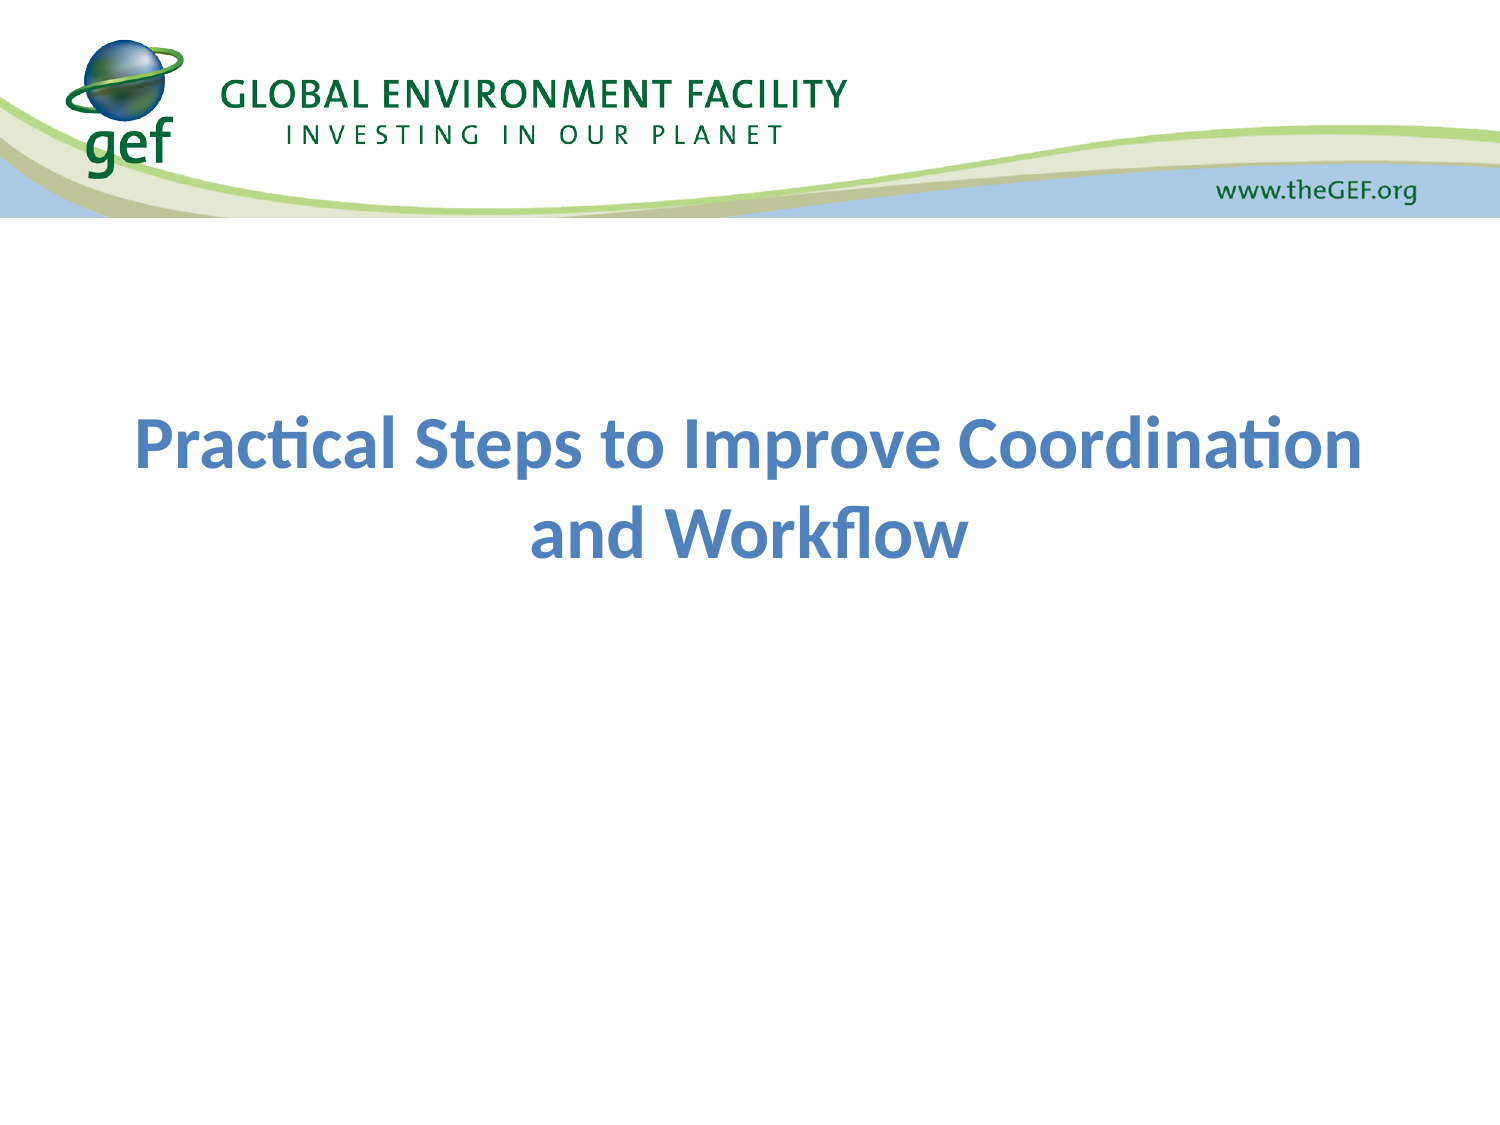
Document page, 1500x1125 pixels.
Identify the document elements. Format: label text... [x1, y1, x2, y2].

picture [0, 12, 1500, 218]
title Practical Steps to Improve Coordination and Workflow [62, 337, 1438, 763]
